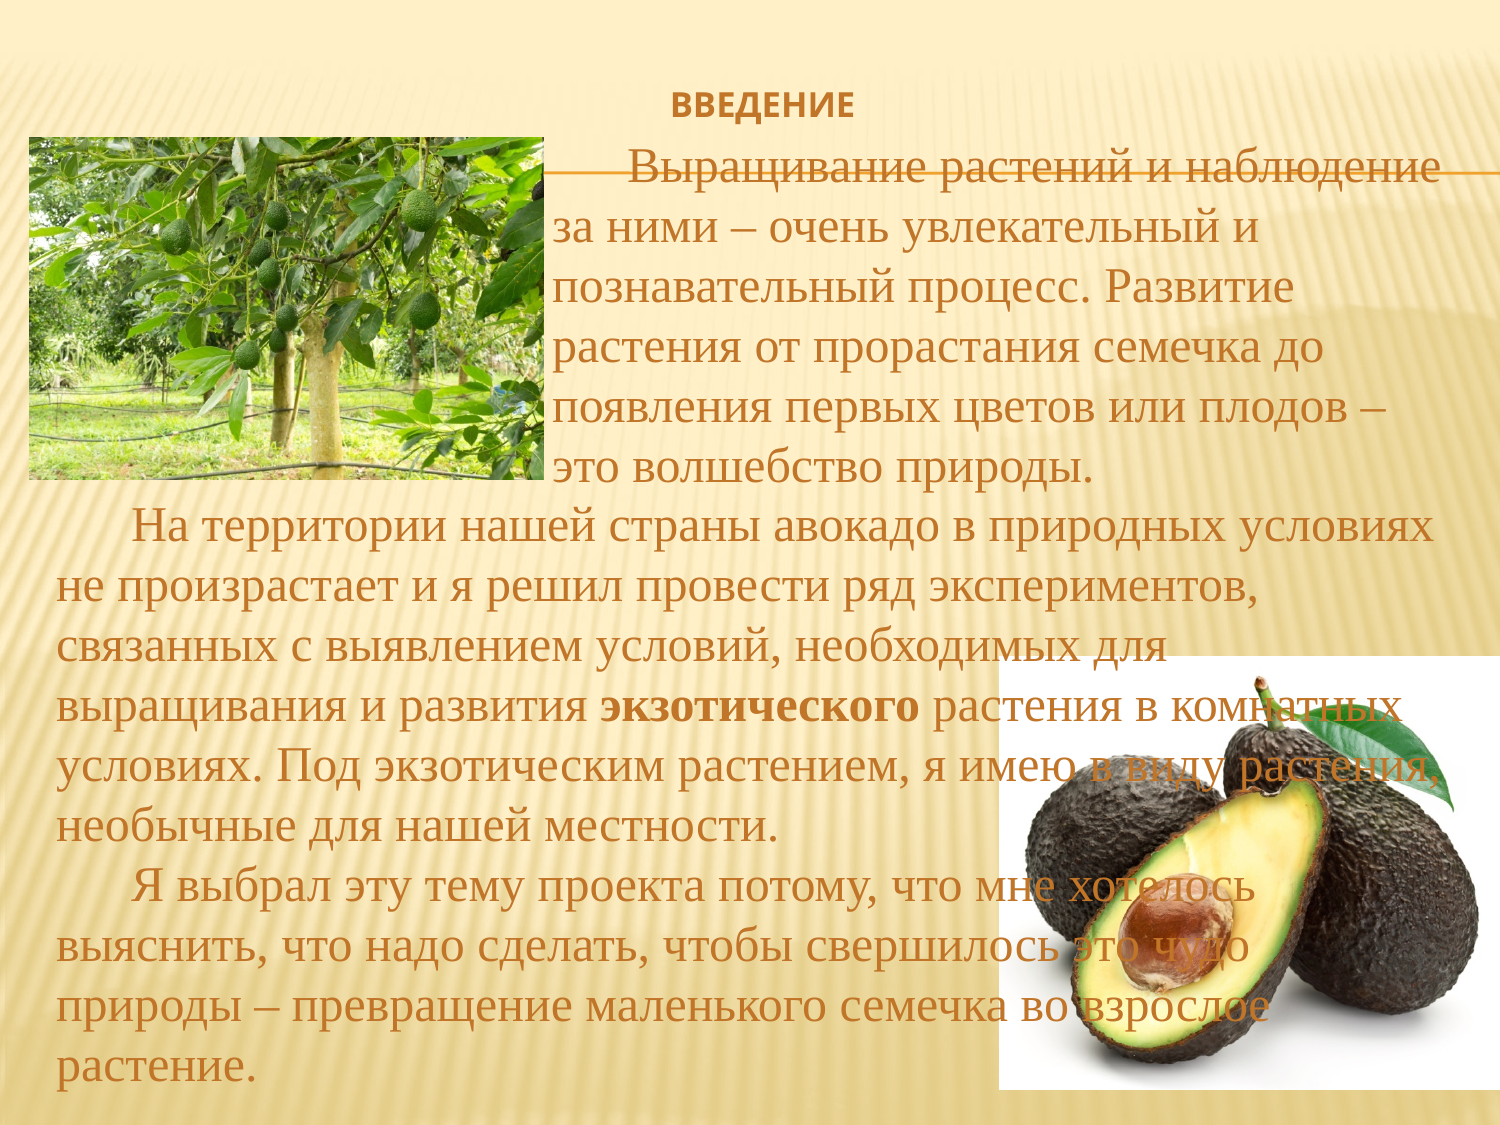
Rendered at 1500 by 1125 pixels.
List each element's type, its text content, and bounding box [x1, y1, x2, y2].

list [999, 656, 1500, 1090]
picture [29, 136, 544, 481]
title Введение [50, 75, 1475, 173]
text_box Выращивание растений и наблюдение за ними – очень увлекательный и познавательный процесс. Развитие растения от прорастания семечка до появления первых цветов или плодов – это волшебство природы. [537, 125, 1459, 501]
text_box На территории нашей страны авокадо в природных условиях не произрастает и я решил провести ряд экспериментов, связанных с выявлением условий, необходимых для выращивания и развития экзотического растения в комнатных условиях. Под экзотическим растением, я имею в виду растения, необычные для нашей местности. Я выбрал эту тему проекта потому, что мне хотелось выяснить, что надо сделать, чтобы свершилось это чудо природы – превращение маленького семечка во взрослое растение. [41, 498, 1459, 1125]
